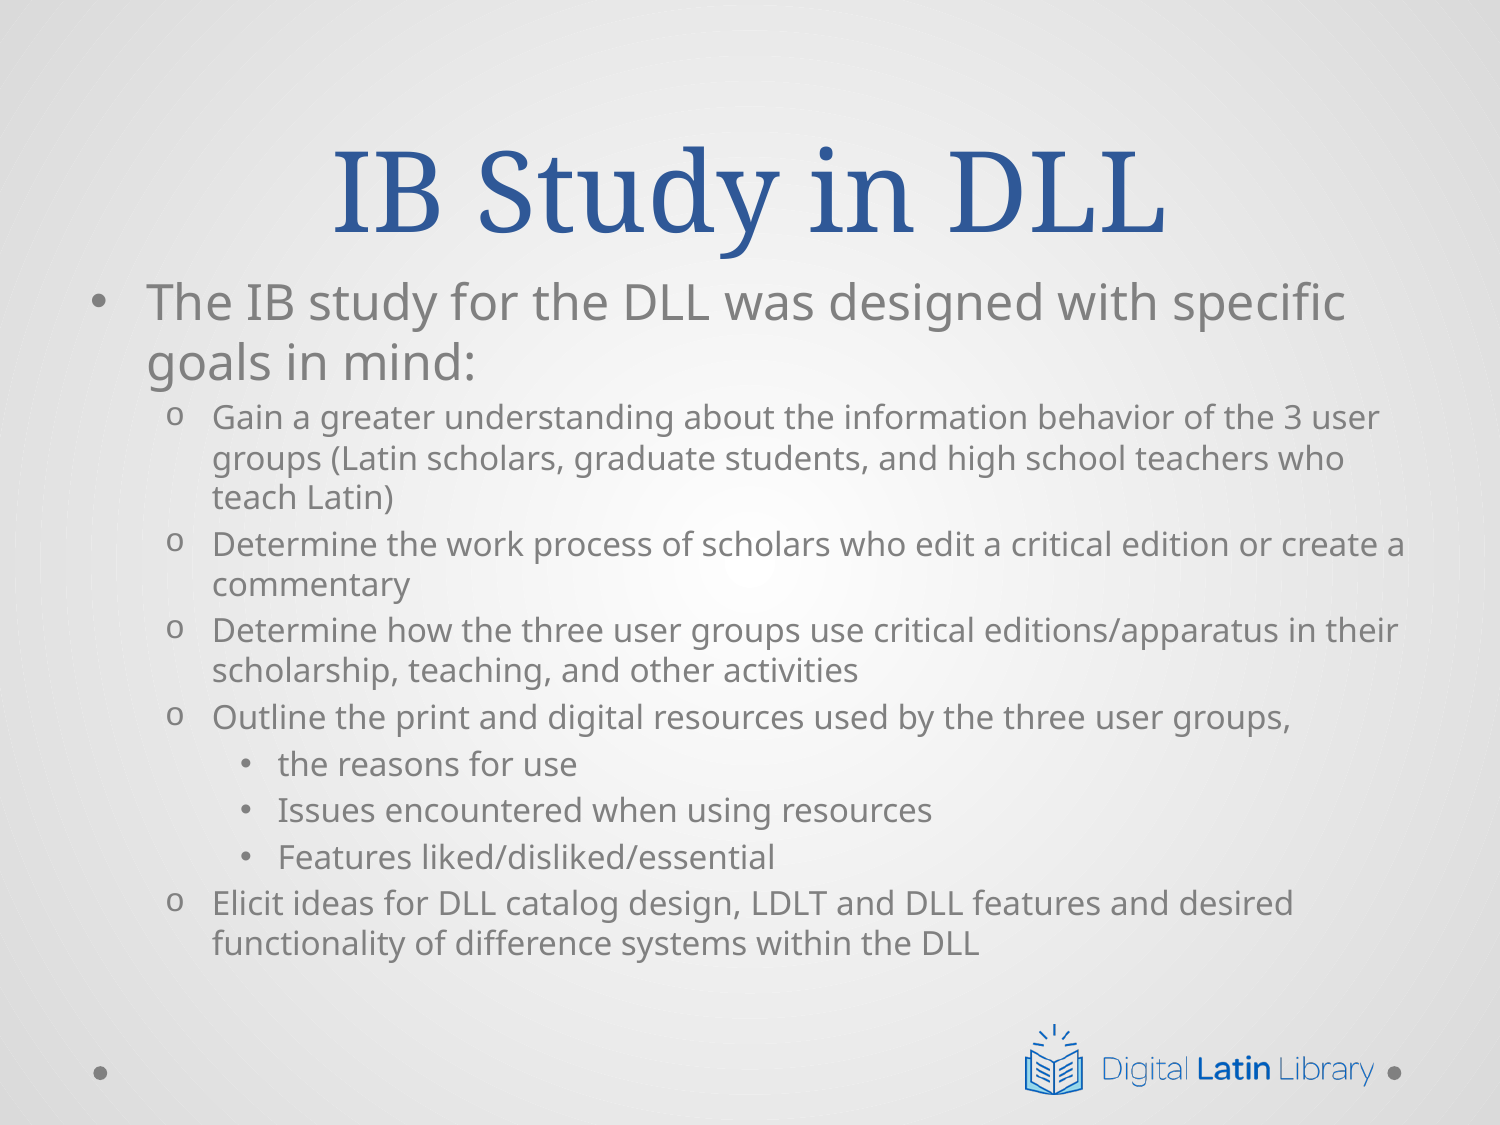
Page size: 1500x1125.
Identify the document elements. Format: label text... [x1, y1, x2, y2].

picture [1025, 1024, 1374, 1095]
title IB Study in DLL [75, 0, 1425, 262]
list The IB study for the DLL was designed with specific goals in mind: Gain a greater understanding about the information behavior of the 3 user groups (Latin scholars, graduate students, and high school teachers who teach Latin) Determine the work process of scholars who edit a critical edition or create a commentary Determine how the three user groups use critical editions/apparatus in their scholarship, teaching, and other activities Outline the print and digital resources used by the three user groups, the reasons for use Issues encountered when using resources Features liked/disliked/essential Elicit ideas for DLL catalog design, LDLT and DLL features and desired functionality of difference systems within the DLL [75, 262, 1425, 1005]
